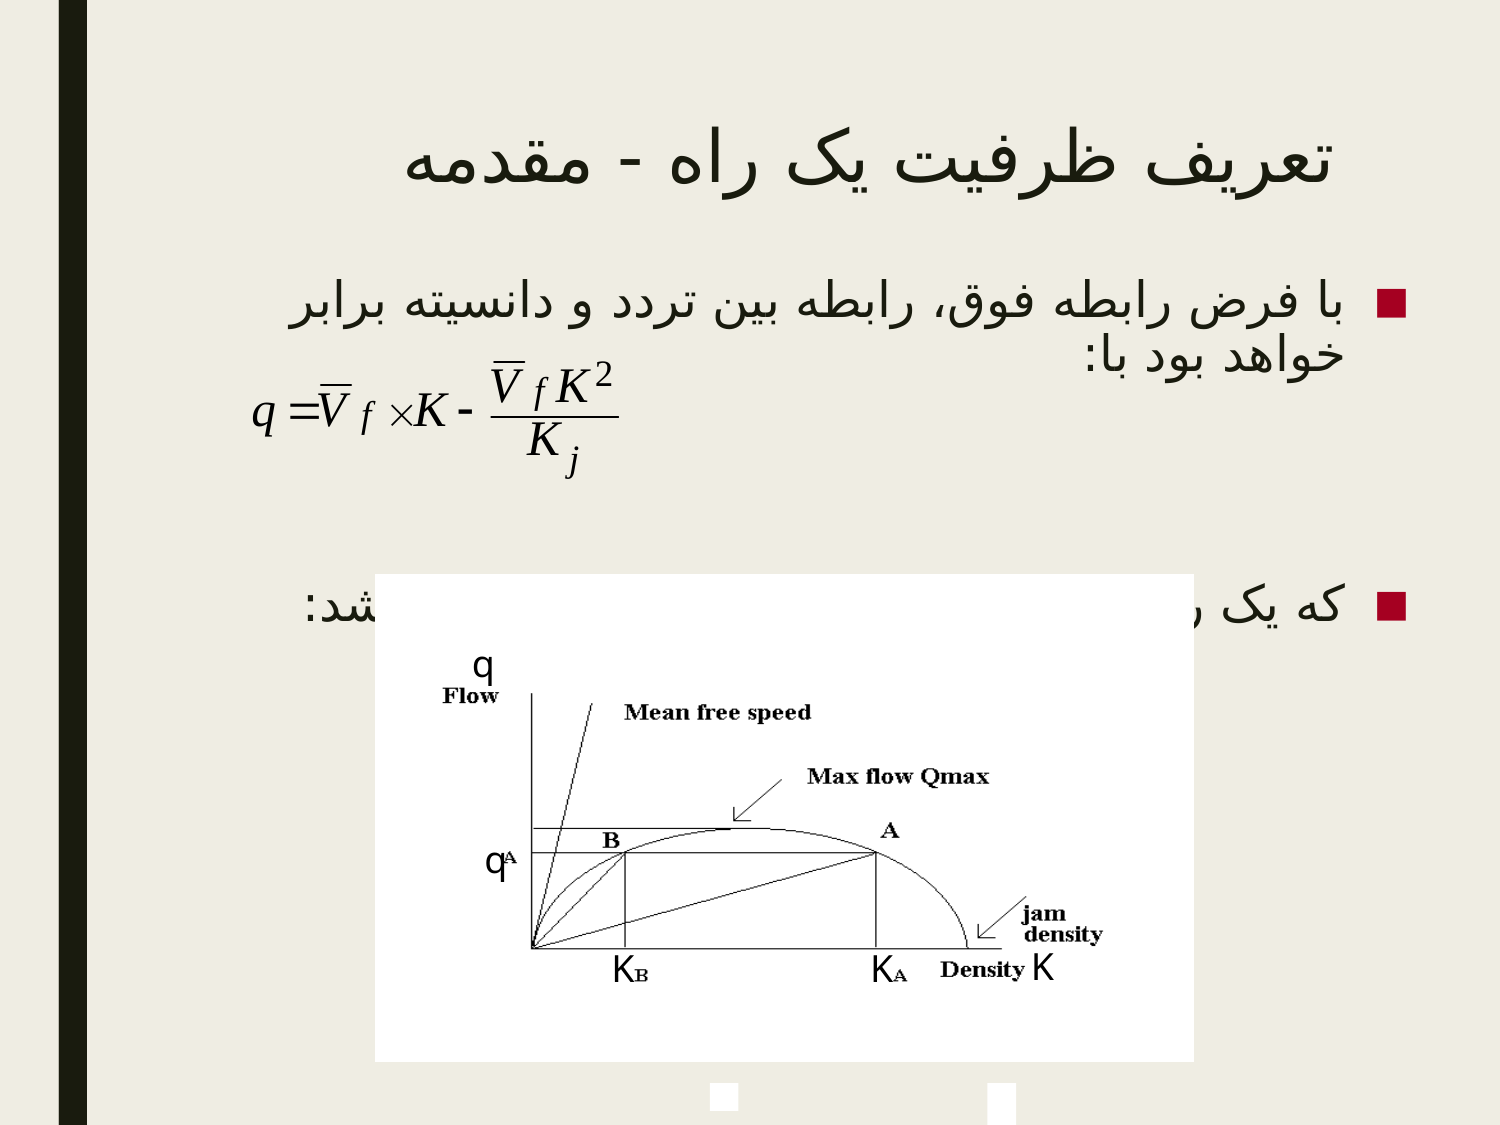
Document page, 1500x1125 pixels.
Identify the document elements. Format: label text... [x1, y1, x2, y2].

title تعریف ظرفیت یک راه - مقدمه [168, 112, 1351, 357]
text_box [374, 574, 1195, 1125]
list با فرض رابطه فوق، رابطه بین تردد و دانسیته برابر خواهد بود با: که یک رابطه سهموی بین تردد و دانسیته می باشد: [171, 267, 1425, 1071]
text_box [245, 351, 626, 489]
